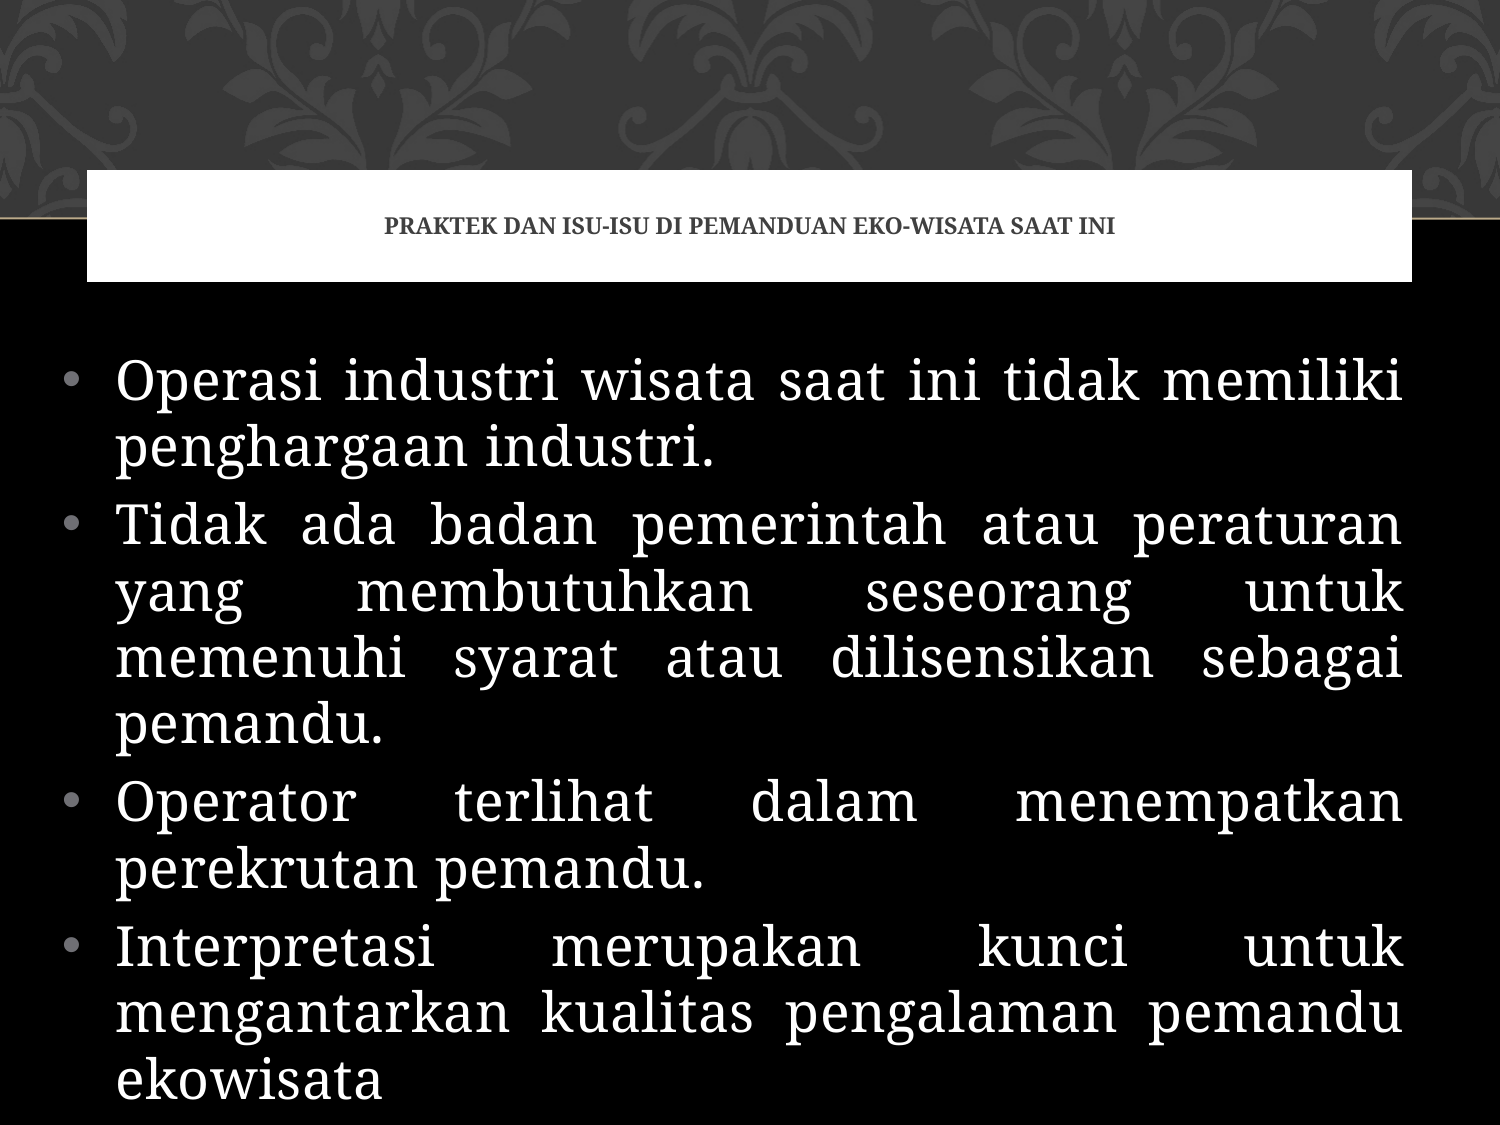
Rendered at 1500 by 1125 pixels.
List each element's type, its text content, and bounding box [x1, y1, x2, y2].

title praktek dan isu-isu di pemanduan eko-wisata saat ini [87, 170, 1412, 282]
list Operasi industri wisata saat ini tidak memiliki penghargaan industri. Tidak ada badan pemerintah atau peraturan yang membutuhkan seseorang untuk memenuhi syarat atau dilisensikan sebagai pemandu. Operator terlihat dalam menempatkan perekrutan pemandu. Interpretasi merupakan kunci untuk mengantarkan kualitas pengalaman pemandu ekowisata [46, 337, 1422, 1125]
